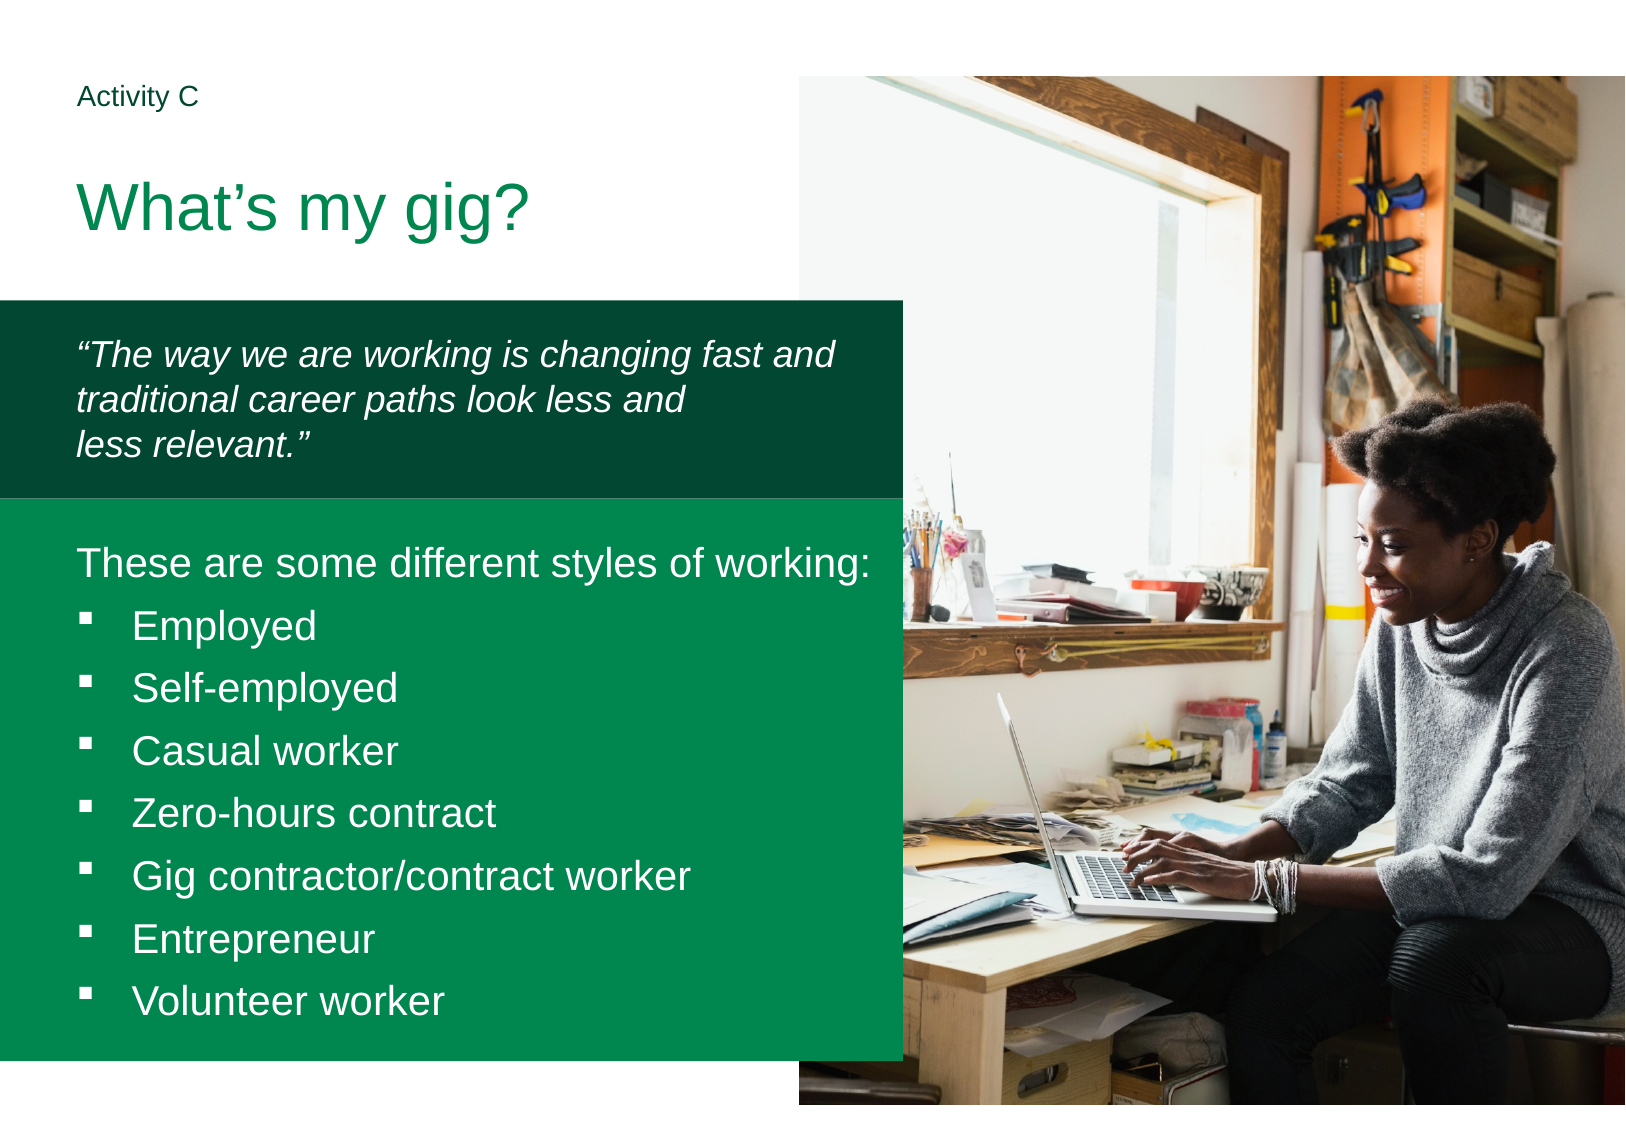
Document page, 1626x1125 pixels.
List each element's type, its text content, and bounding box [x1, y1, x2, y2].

picture [798, 76, 1625, 1105]
text_box “The way we are working is changing fast and traditional career paths look less and less relevant.” [0, 300, 793, 498]
text_box These are some different styles of working: Employed Self-employed Casual worker Zero-hours contract Gig contractor/contract worker Entrepreneur Volunteer worker [0, 498, 793, 1062]
title Activity C What’s my gig? [76, 76, 576, 250]
